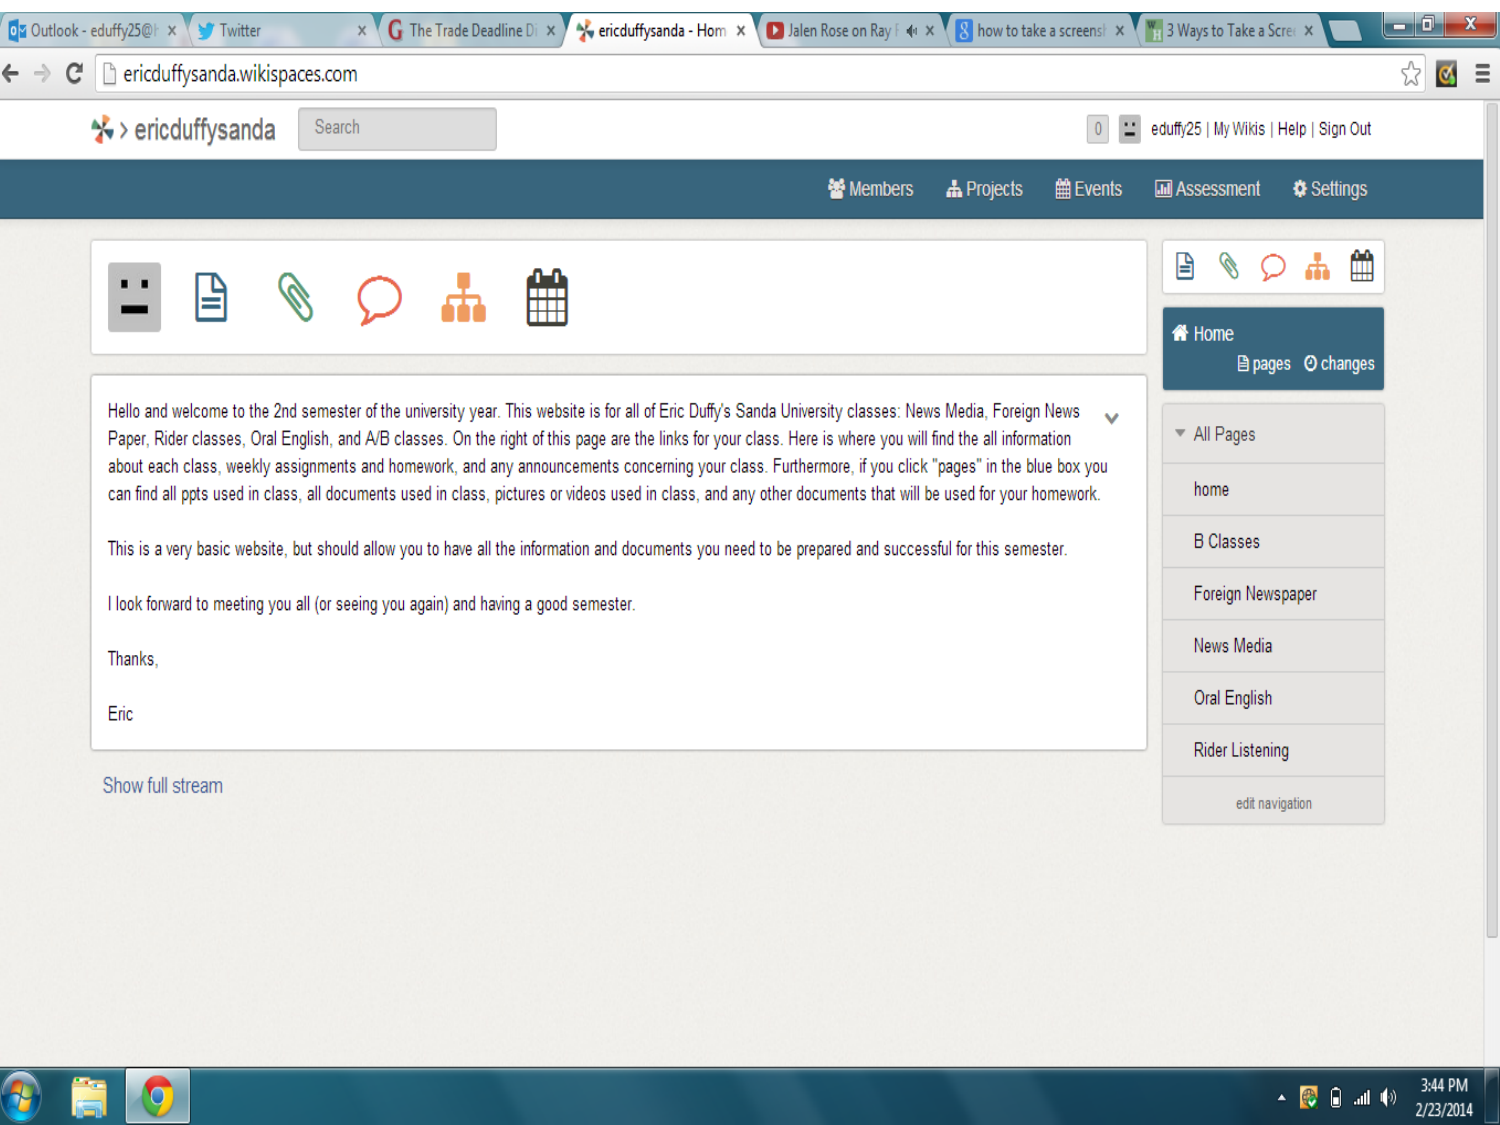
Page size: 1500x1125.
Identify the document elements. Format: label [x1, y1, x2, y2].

list [0, 12, 1500, 1125]
